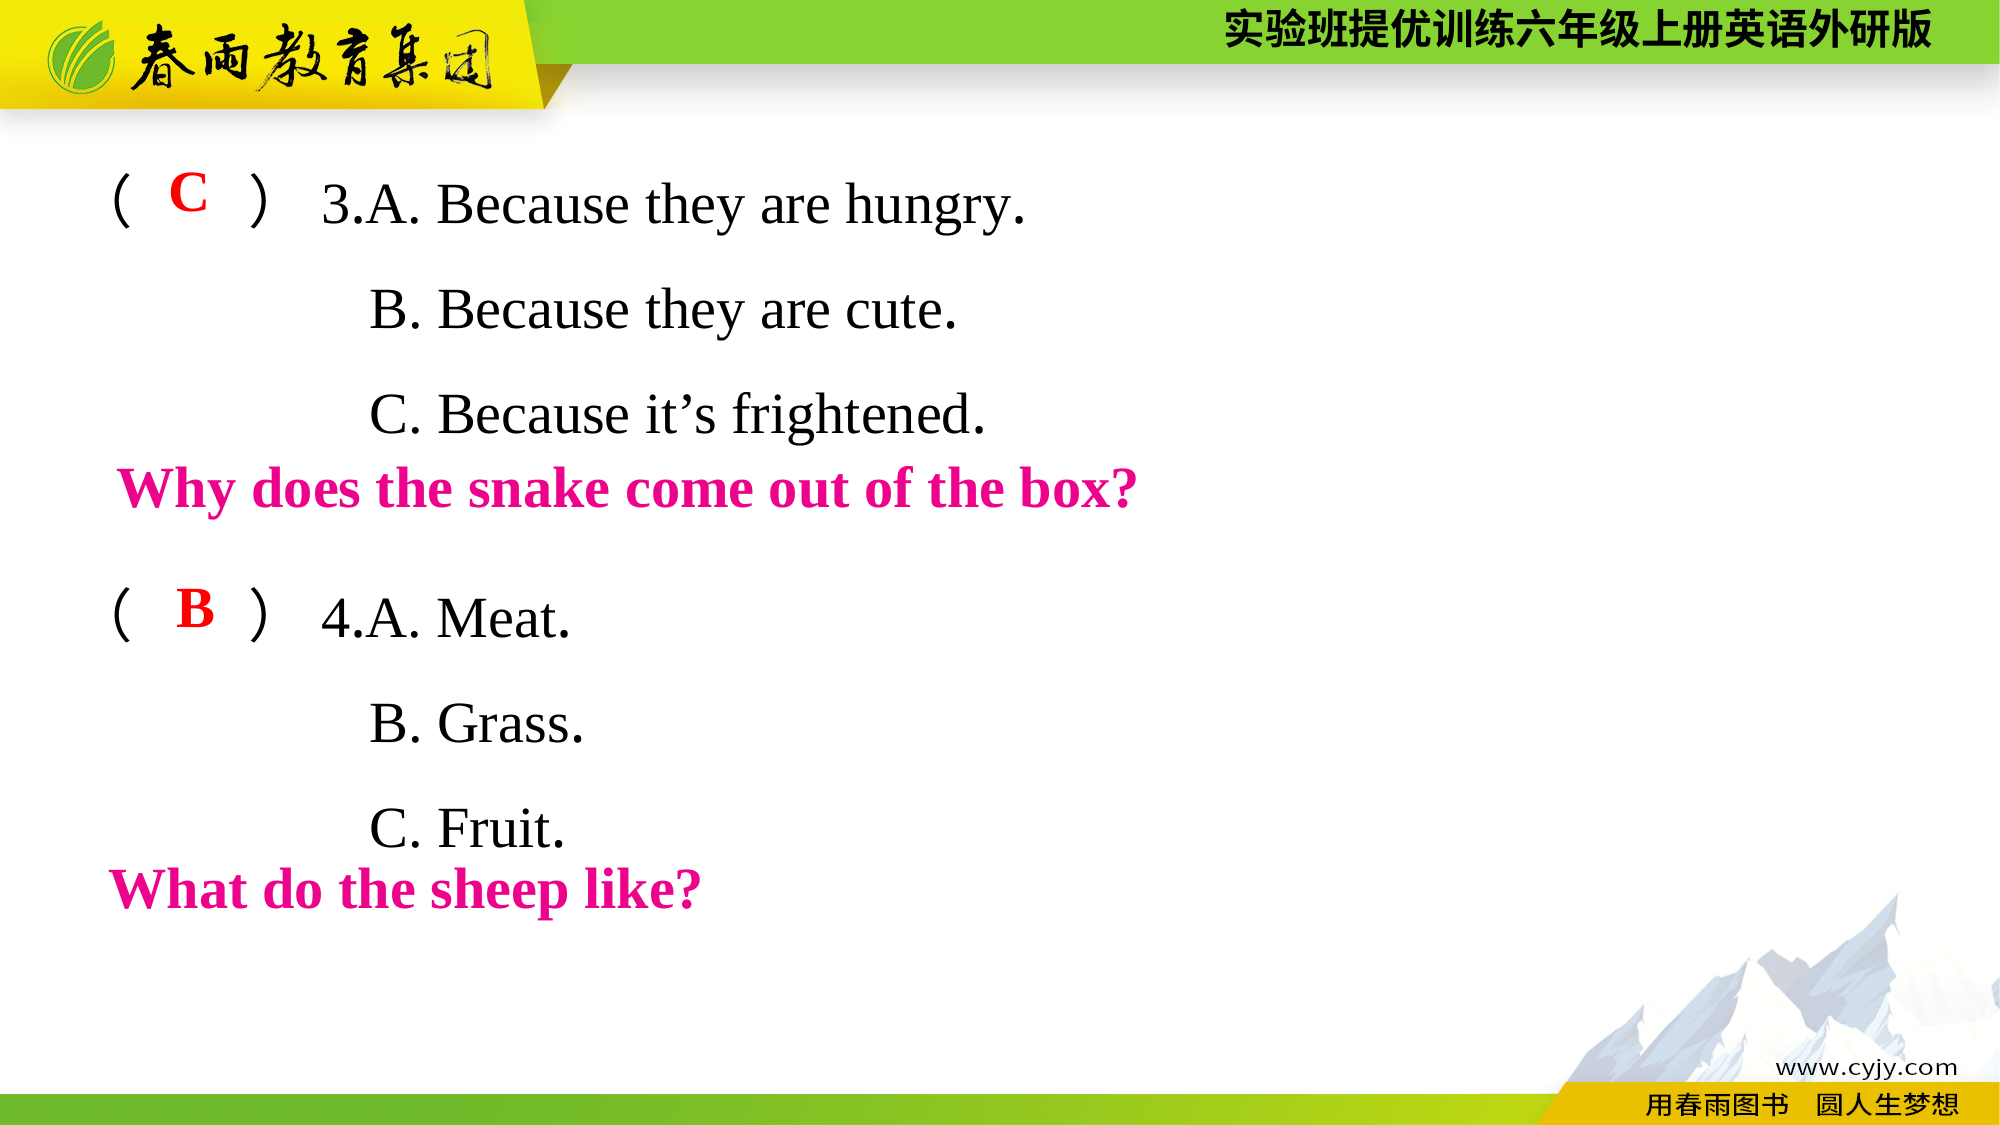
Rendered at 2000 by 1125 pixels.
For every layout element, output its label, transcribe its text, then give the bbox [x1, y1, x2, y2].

list （ ）3.A. Because they are hungry. B. Because they are cute. C. Because it’s frightened. [59, 122, 1944, 443]
picture [0, 0, 2000, 1125]
text_box What do the sheep like? [93, 842, 720, 928]
text_box C [153, 145, 226, 231]
text_box B [161, 561, 231, 646]
text_box Why does the snake come out of the box? [102, 442, 1370, 527]
text_box （ ）4.A. Meat. B. Grass. C. Fruit. [59, 537, 1944, 867]
